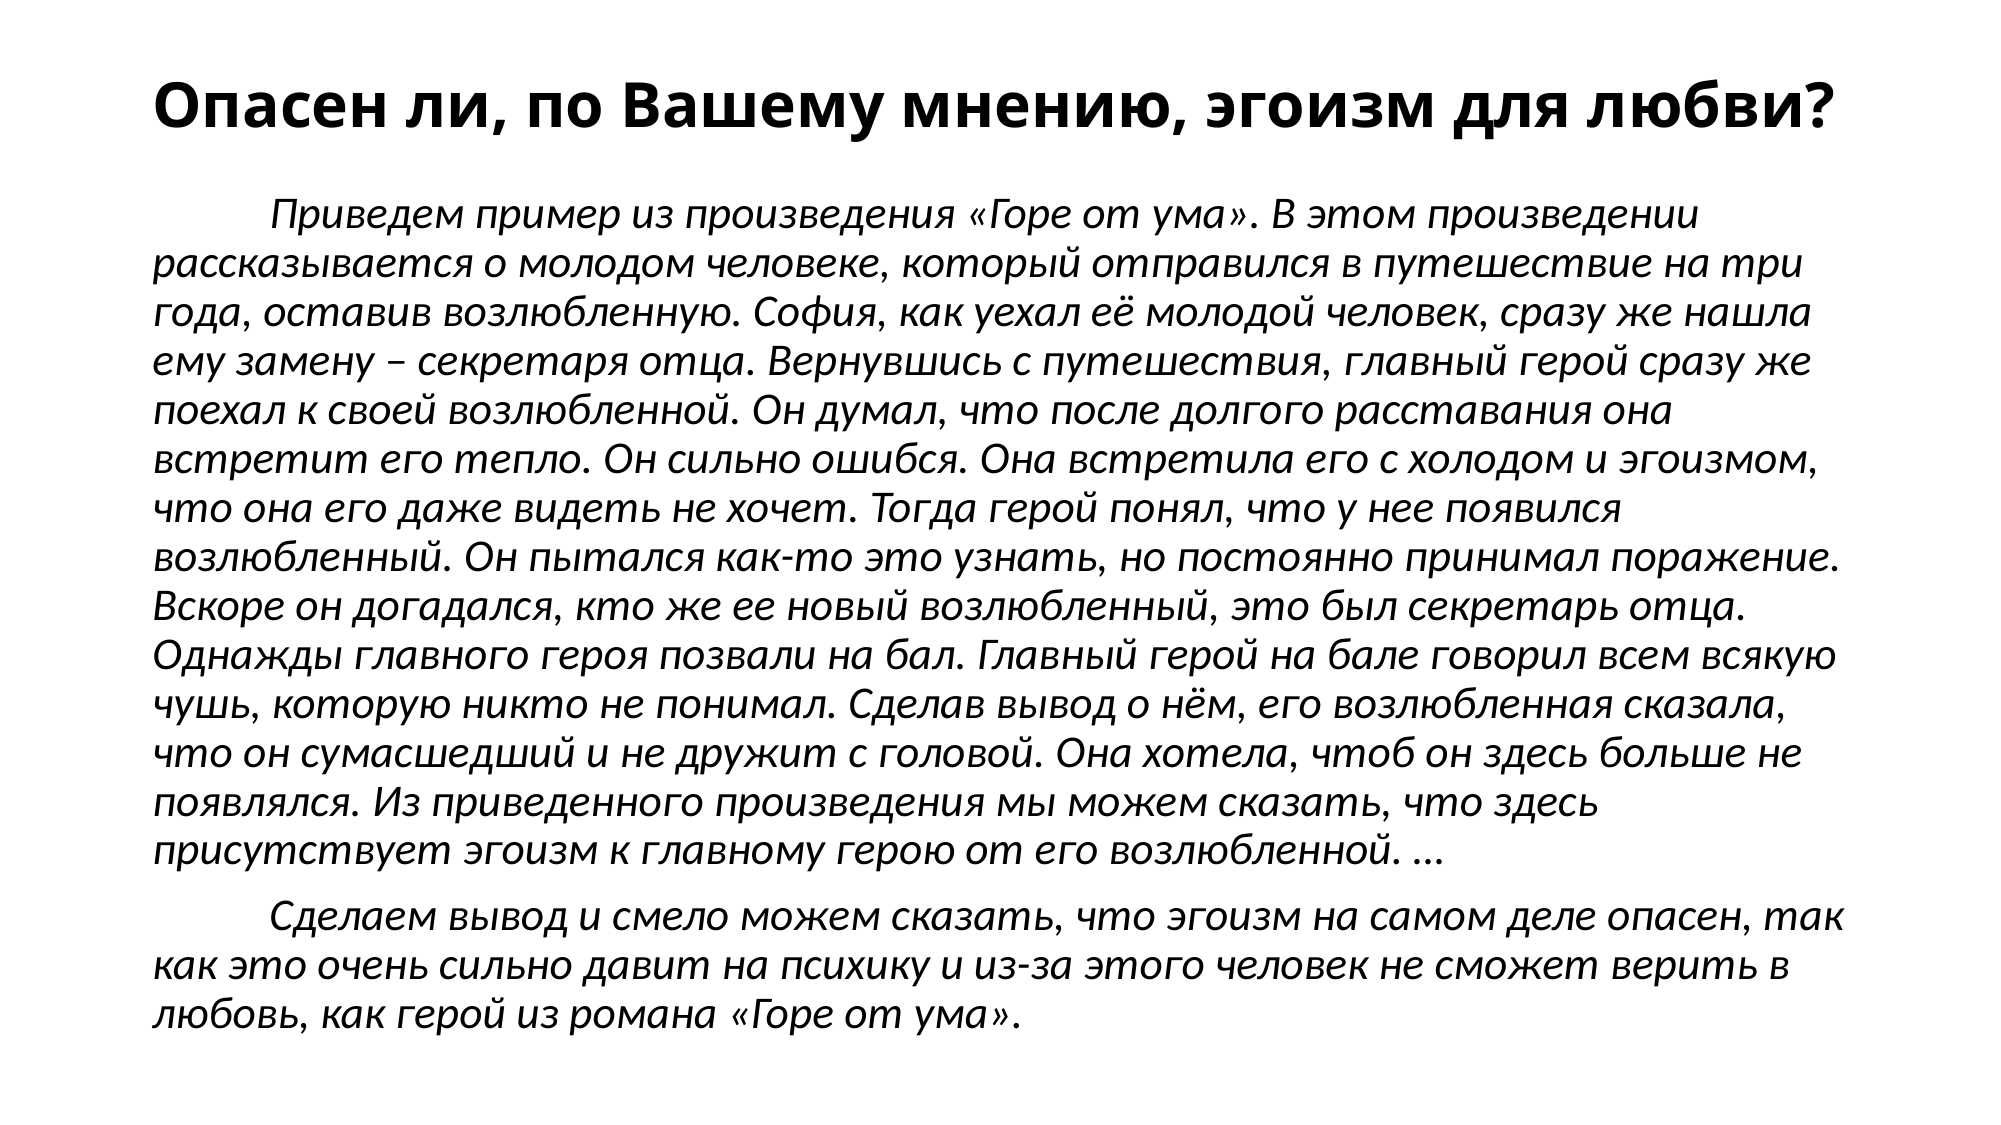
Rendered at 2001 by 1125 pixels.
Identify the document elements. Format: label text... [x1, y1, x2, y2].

list Приведем пример из произведения «Горе от ума». В этом произведении рассказывается о молодом человеке, который отправился в путешествие на три года, оставив возлюбленную. София, как уехал её молодой человек, сразу же нашла ему замену – секретаря отца. Вернувшись с путешествия, главный герой сразу же поехал к своей возлюбленной. Он думал, что после долгого расставания она встретит его тепло. Он сильно ошибся. Она встретила его с холодом и эгоизмом, что она его даже видеть не хочет. Тогда герой понял, что у нее появился возлюбленный. Он пытался как-то это узнать, но постоянно принимал поражение. Вскоре он догадался, кто же ее новый возлюбленный, это был секретарь отца. Однажды главного героя позвали на бал. Главный герой на бале говорил всем всякую чушь, которую никто не понимал. Сделав вывод о нём, его возлюбленная сказала, что он сумасшедший и не дружит с головой. Она хотела, чтоб он здесь больше не появлялся. Из приведенного произведения мы можем сказать, что здесь присутствует эгоизм к главному герою от его возлюбленной. … Сделаем вывод и смело можем сказать, что эгоизм на самом деле опасен, так как это очень сильно давит на психику и из-за этого человек не сможет верить в любовь, как герой из романа «Горе от ума». [137, 181, 1863, 1069]
title Опасен ли, по Вашему мнению, эгоизм для любви? [137, 59, 1863, 155]
